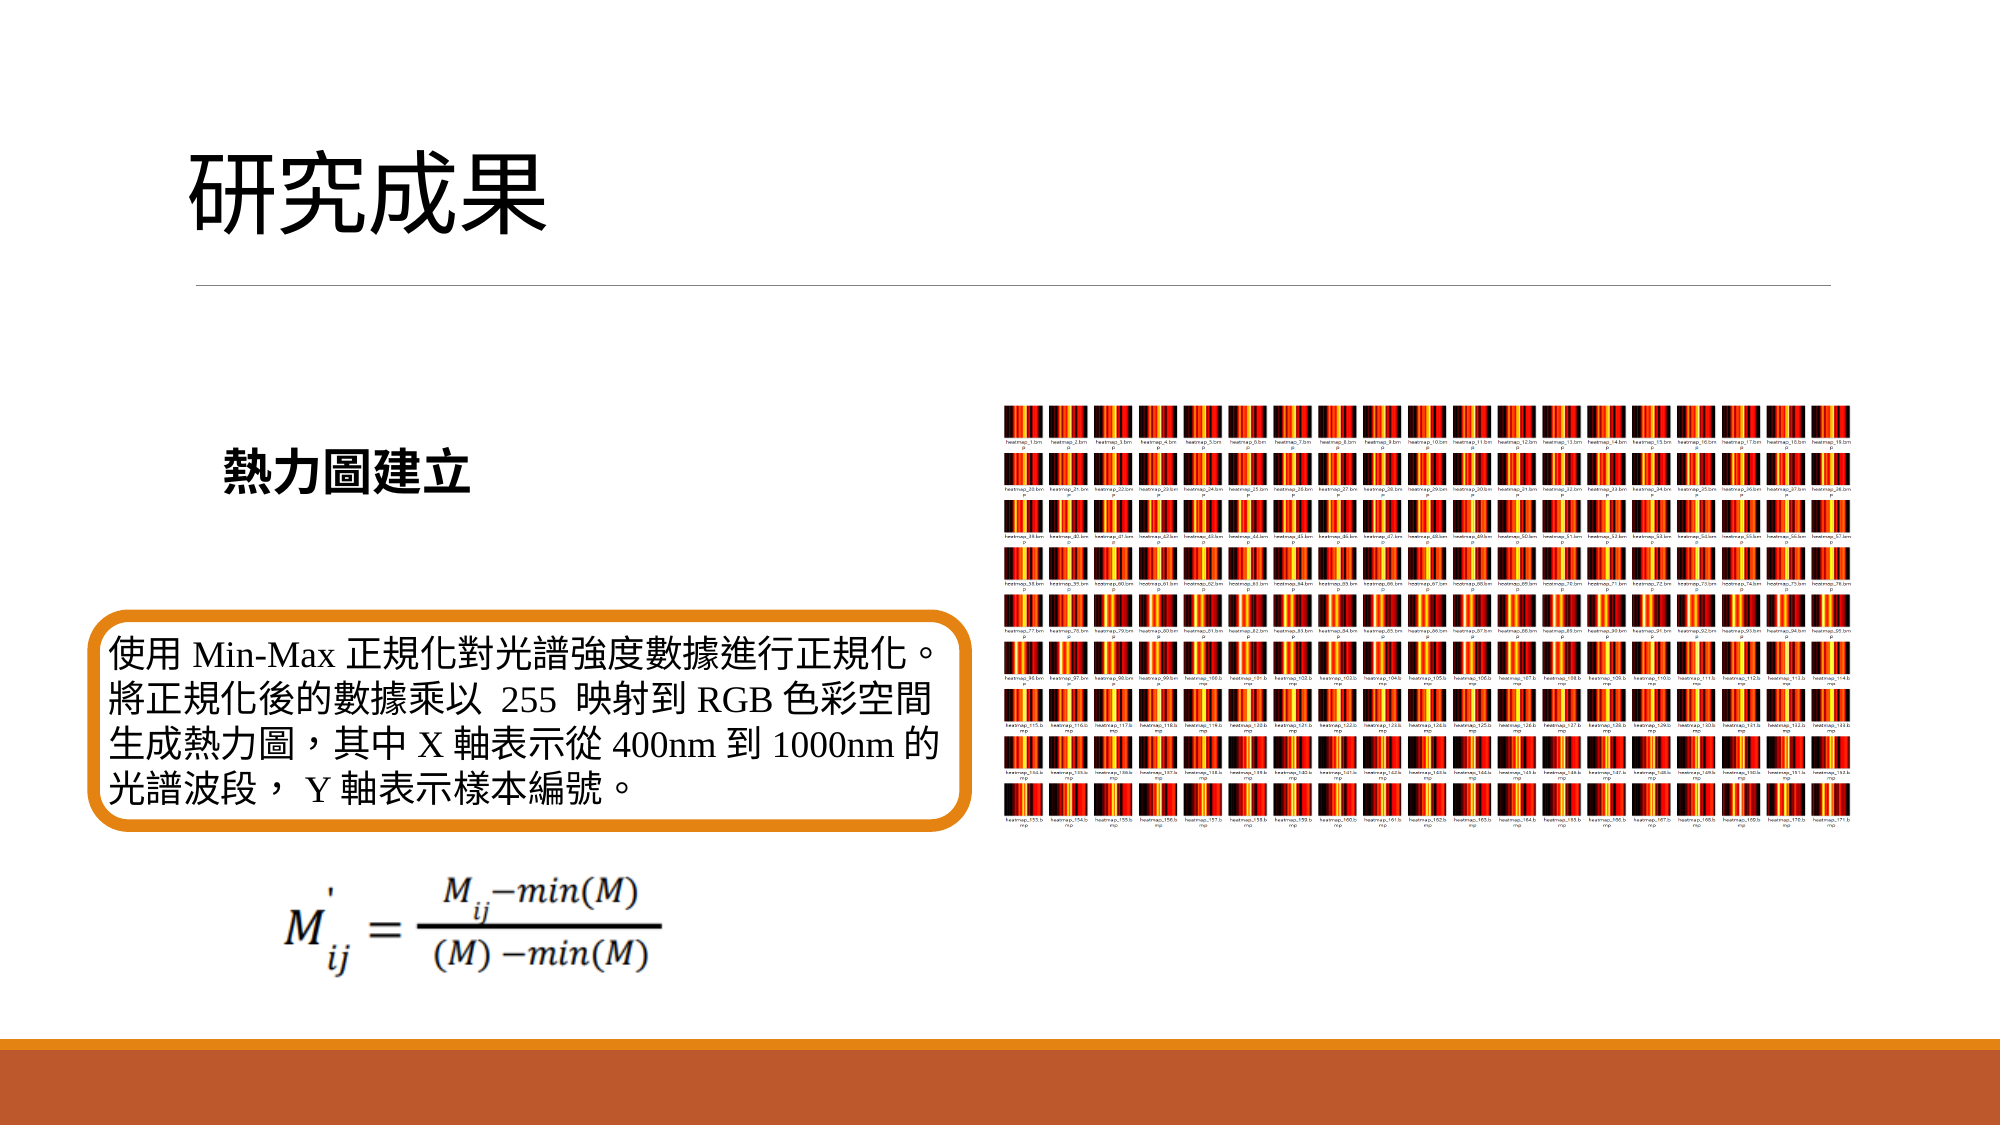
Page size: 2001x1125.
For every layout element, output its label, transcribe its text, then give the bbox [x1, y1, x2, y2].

text_box 熱力圖建立 [132, 433, 813, 509]
picture [278, 870, 667, 980]
picture [999, 403, 1853, 828]
title 研究成果 [171, 36, 1897, 254]
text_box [93, 615, 974, 1060]
